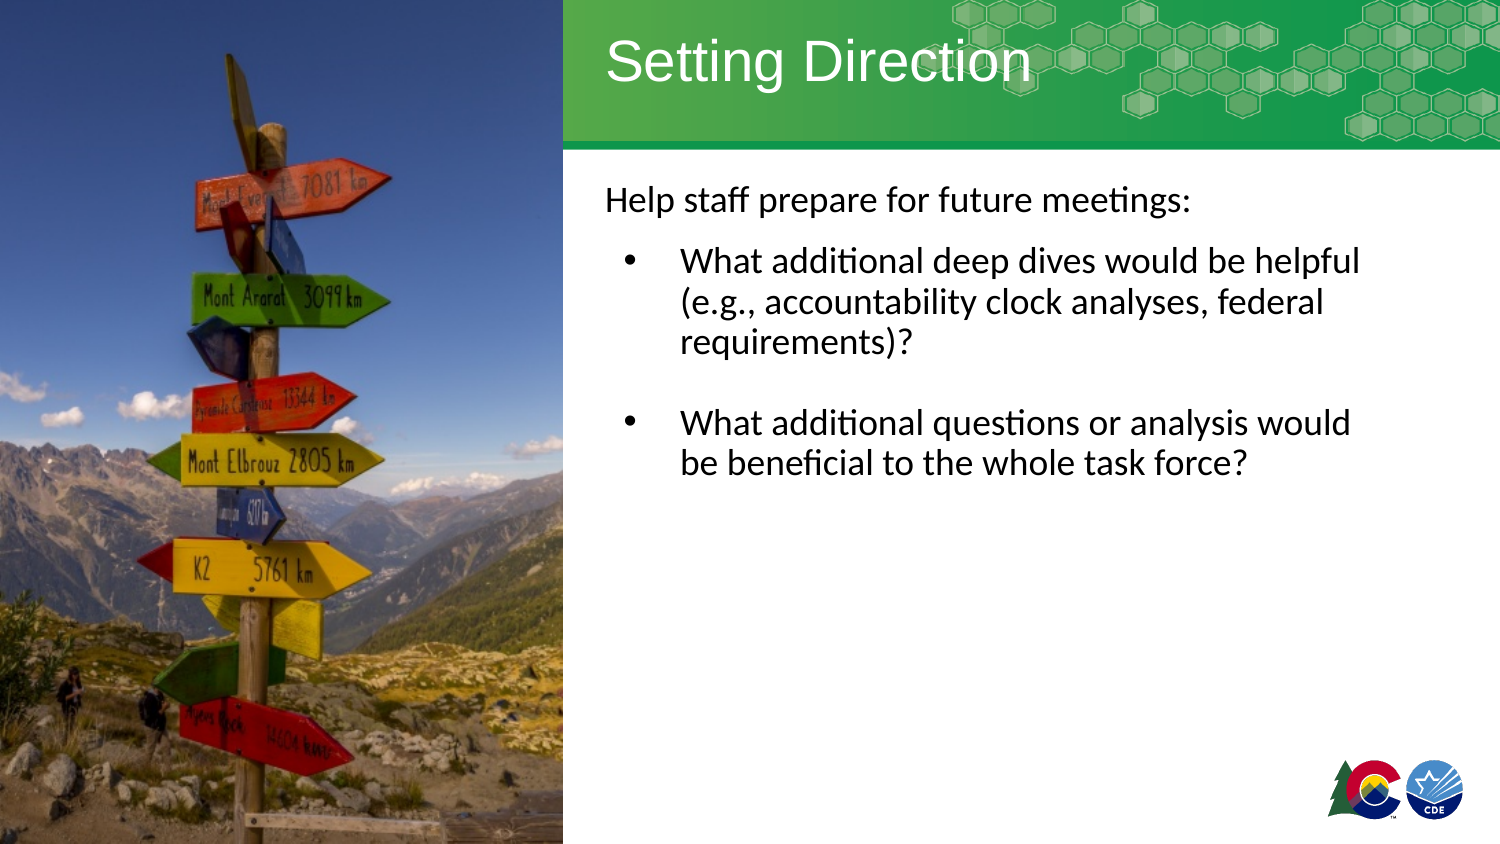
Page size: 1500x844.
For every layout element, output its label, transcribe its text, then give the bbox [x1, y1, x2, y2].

picture [1327, 759, 1463, 820]
title Setting Direction [605, 31, 1308, 125]
picture [0, 0, 1500, 844]
list Help staff prepare for future meetings: What additional deep dives would be helpful (e.g., accountability clock analyses, federal requirements)? What additional questions or analysis would be beneficial to the whole task force? [605, 180, 1397, 751]
